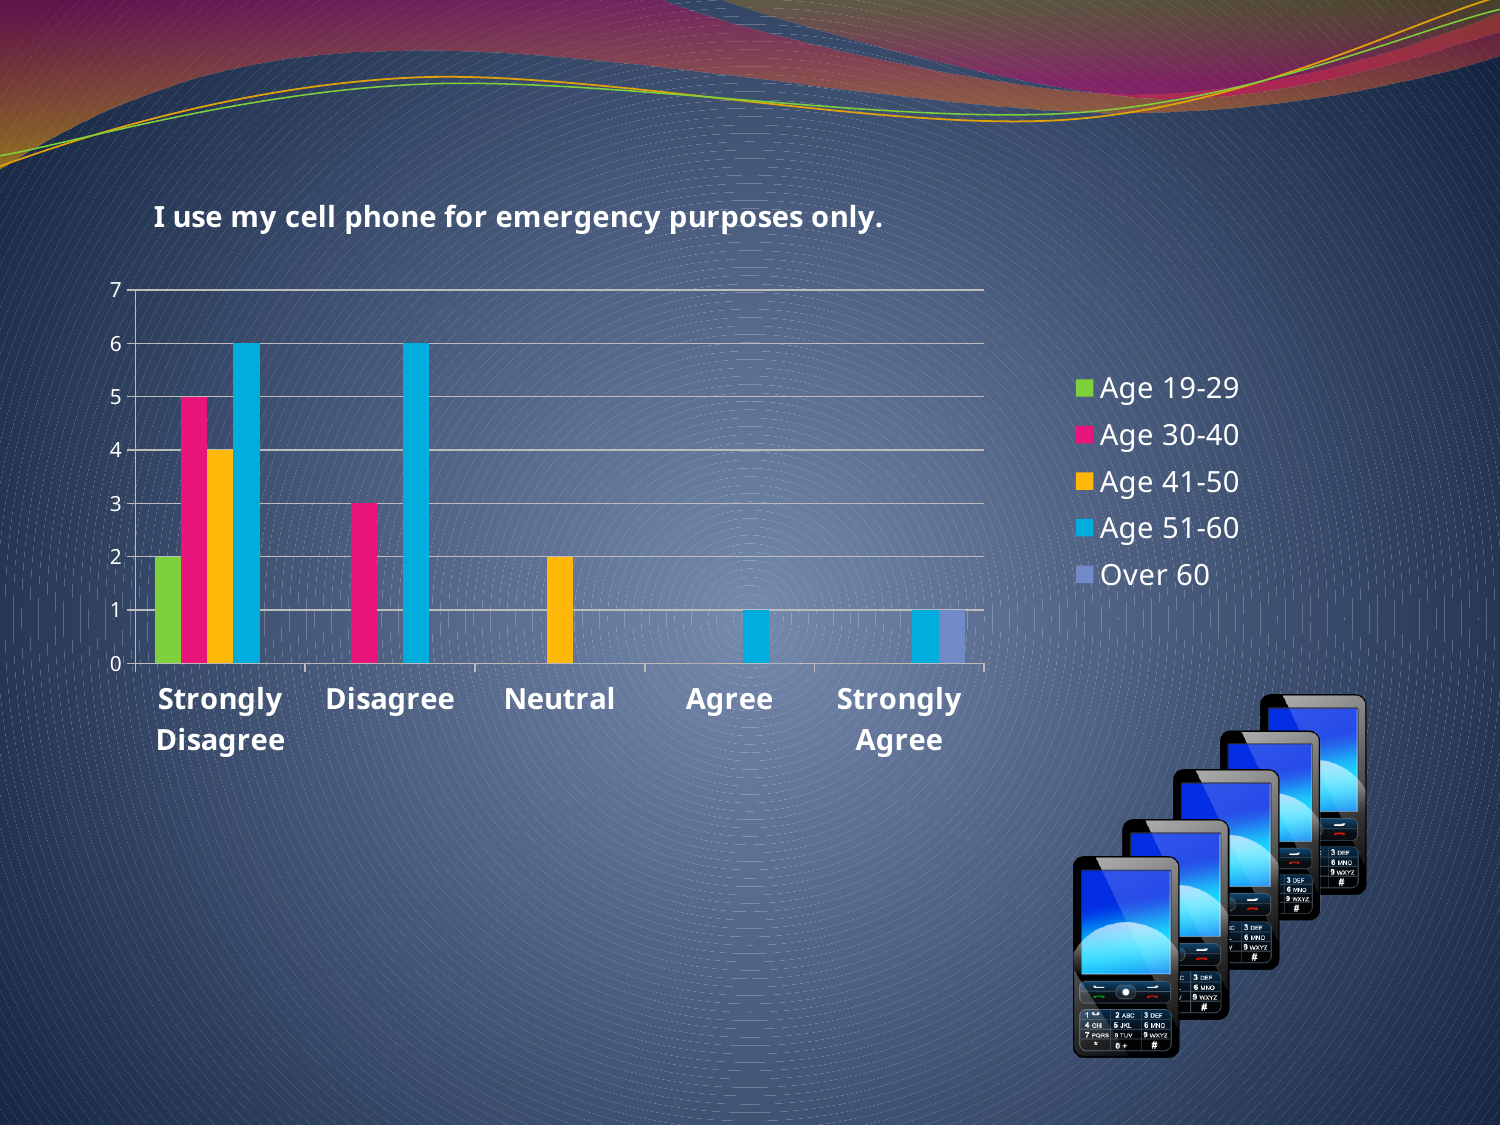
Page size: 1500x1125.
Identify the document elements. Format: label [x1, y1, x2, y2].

chart [74, 174, 1263, 788]
picture [1024, 687, 1426, 1063]
